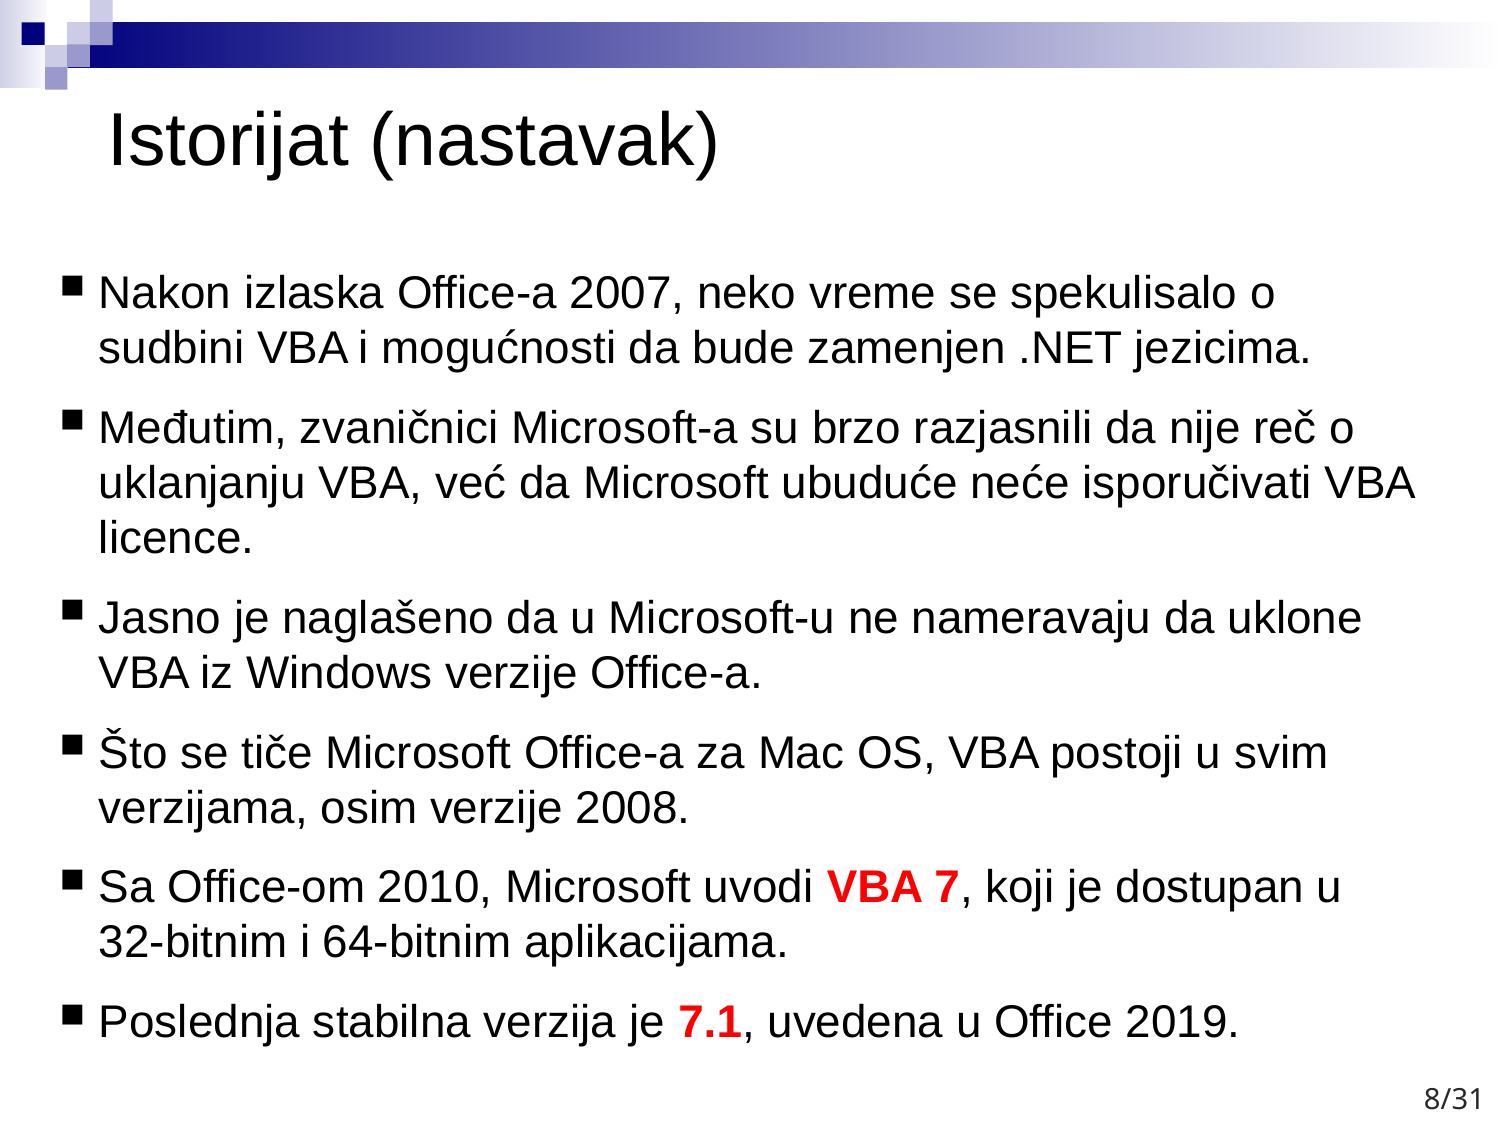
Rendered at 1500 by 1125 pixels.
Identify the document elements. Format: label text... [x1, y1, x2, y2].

title Istorijat (nastavak) [92, 75, 739, 197]
list Nakon izlaska Office-a 2007, neko vreme se spekulisalo o sudbini VBA i mogućnosti da bude zamenjen .NET jezicima. Međutim, zvaničnici Microsoft-a su brzo razjasnili da nije reč o uklanjanju VBA, već da Microsoft ubuduće neće isporučivati VBA licence. Jasno je naglašeno da u Microsoft-u ne nameravaju da uklone VBA iz Windows verzije Office-a. Što se tiče Microsoft Office-a za Mac OS, VBA postoji u svim verzijama, osim verzije 2008. Sa Office-om 2010, Microsoft uvodi VBA 7, koji je dostupan u 32-bitnim i 64-bitnim aplikacijama. Poslednja stabilna verzija je 7.1, uvedena u Office 2019. [50, 254, 1430, 1032]
text_box 8/31 [1374, 1072, 1500, 1123]
